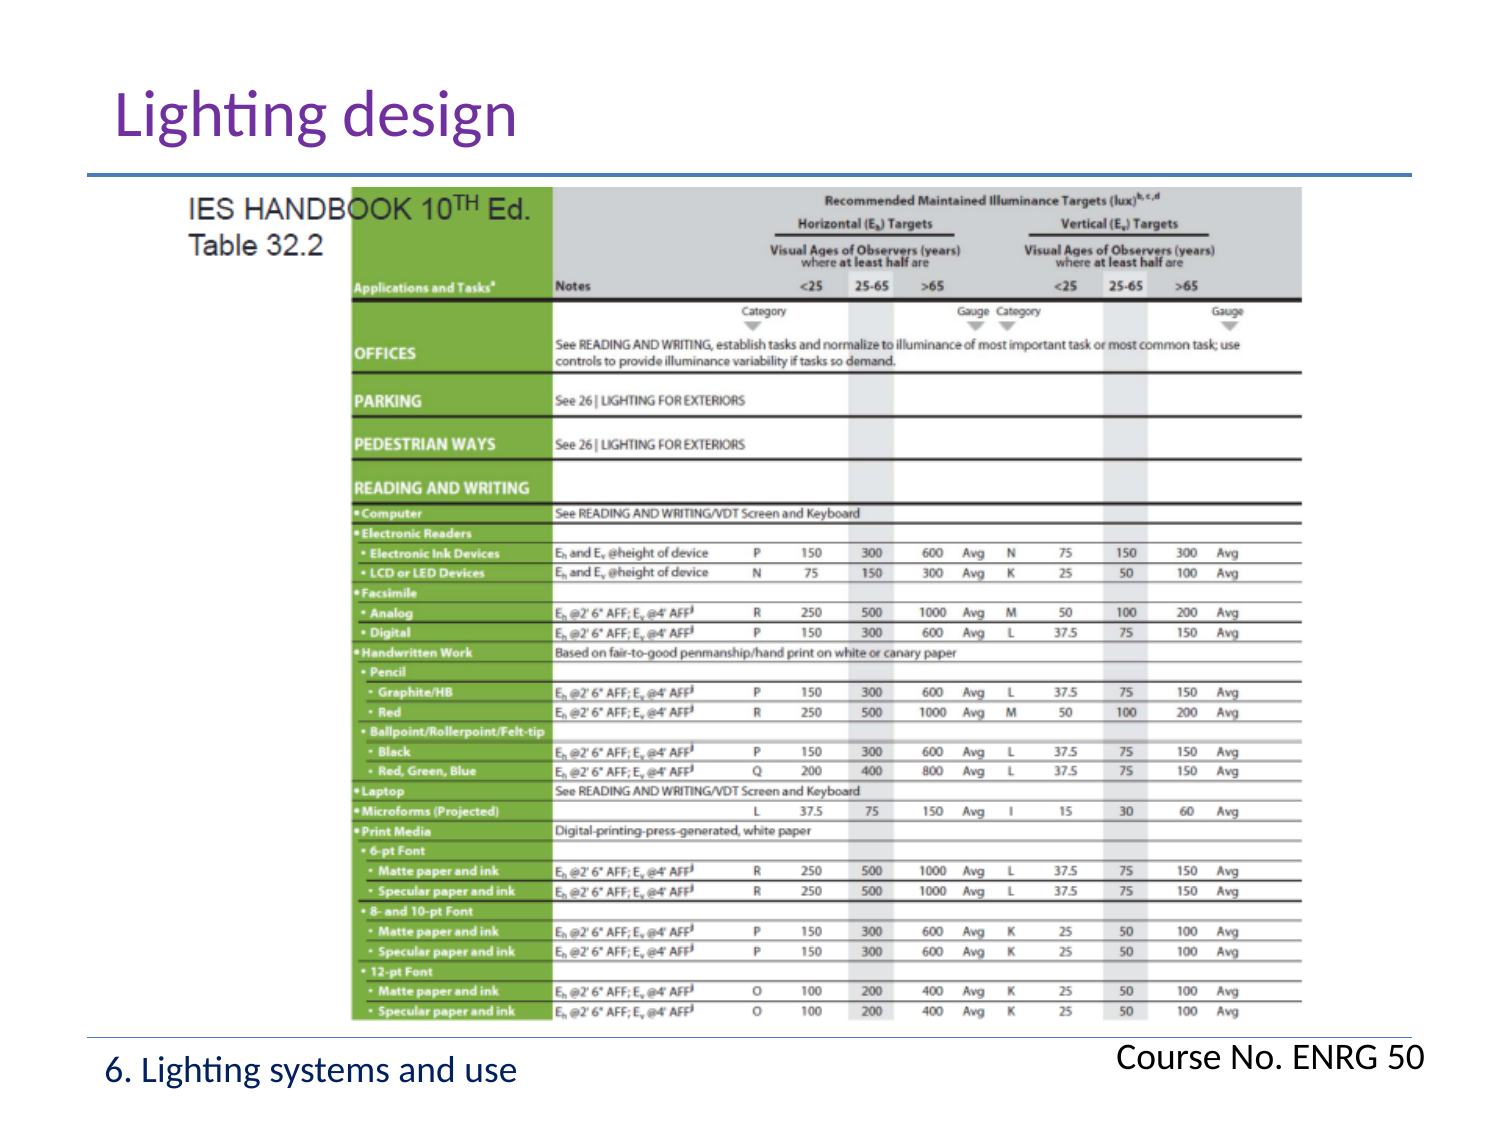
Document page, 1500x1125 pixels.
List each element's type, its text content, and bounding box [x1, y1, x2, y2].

picture [187, 187, 1310, 1032]
text_box Lighting design [99, 62, 1400, 158]
text_box 6. Lighting systems and use [89, 1045, 534, 1098]
text_box Course No. ENRG 50 [1101, 1024, 1441, 1085]
